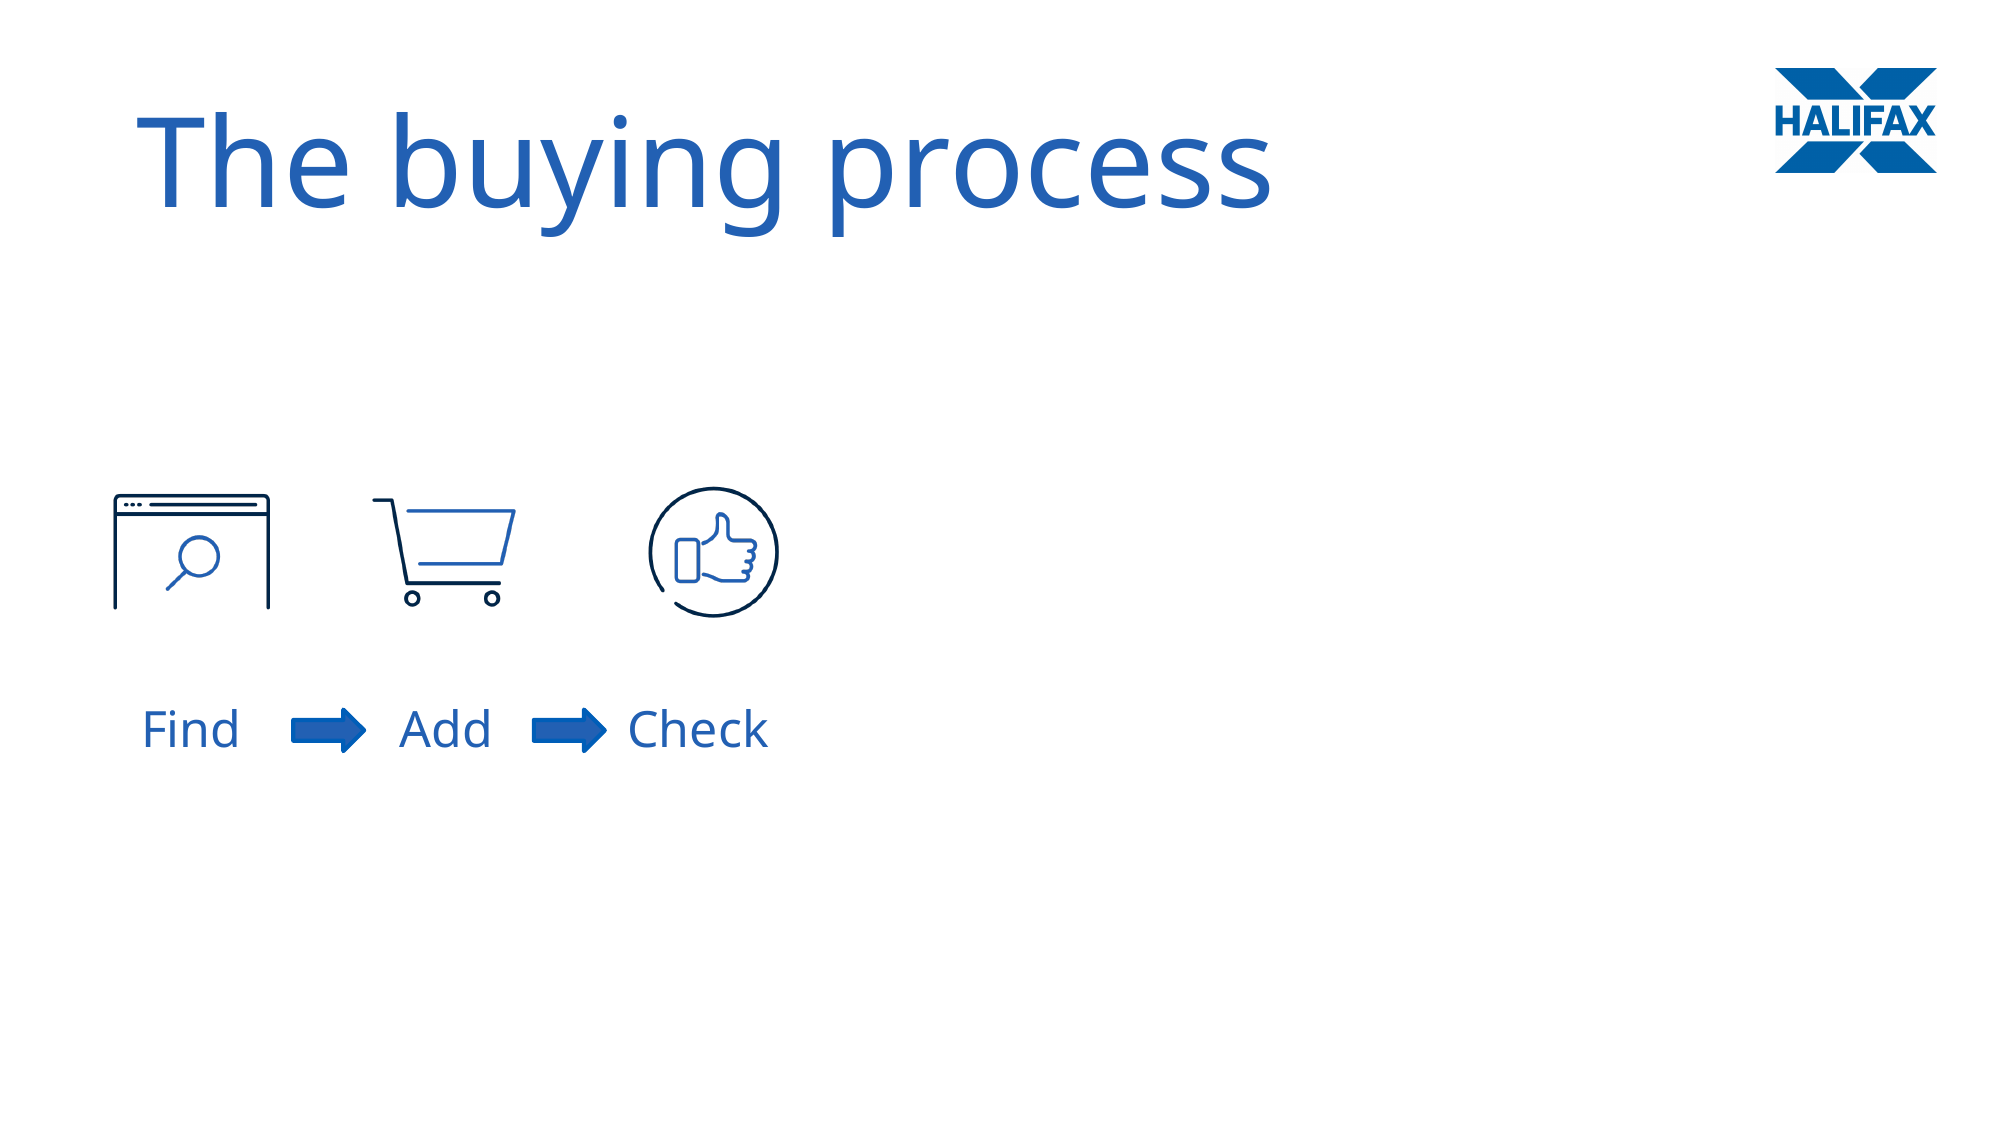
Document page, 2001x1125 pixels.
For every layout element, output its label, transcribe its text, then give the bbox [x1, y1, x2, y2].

text_box Find [90, 689, 293, 765]
picture [609, 448, 817, 656]
picture [1775, 68, 1937, 173]
list The buying process [121, 75, 1579, 221]
picture [342, 448, 551, 656]
text_box [293, 707, 345, 754]
text_box Check [612, 689, 815, 765]
text_box Add [345, 689, 548, 765]
picture [87, 448, 296, 656]
text_box [548, 707, 607, 754]
